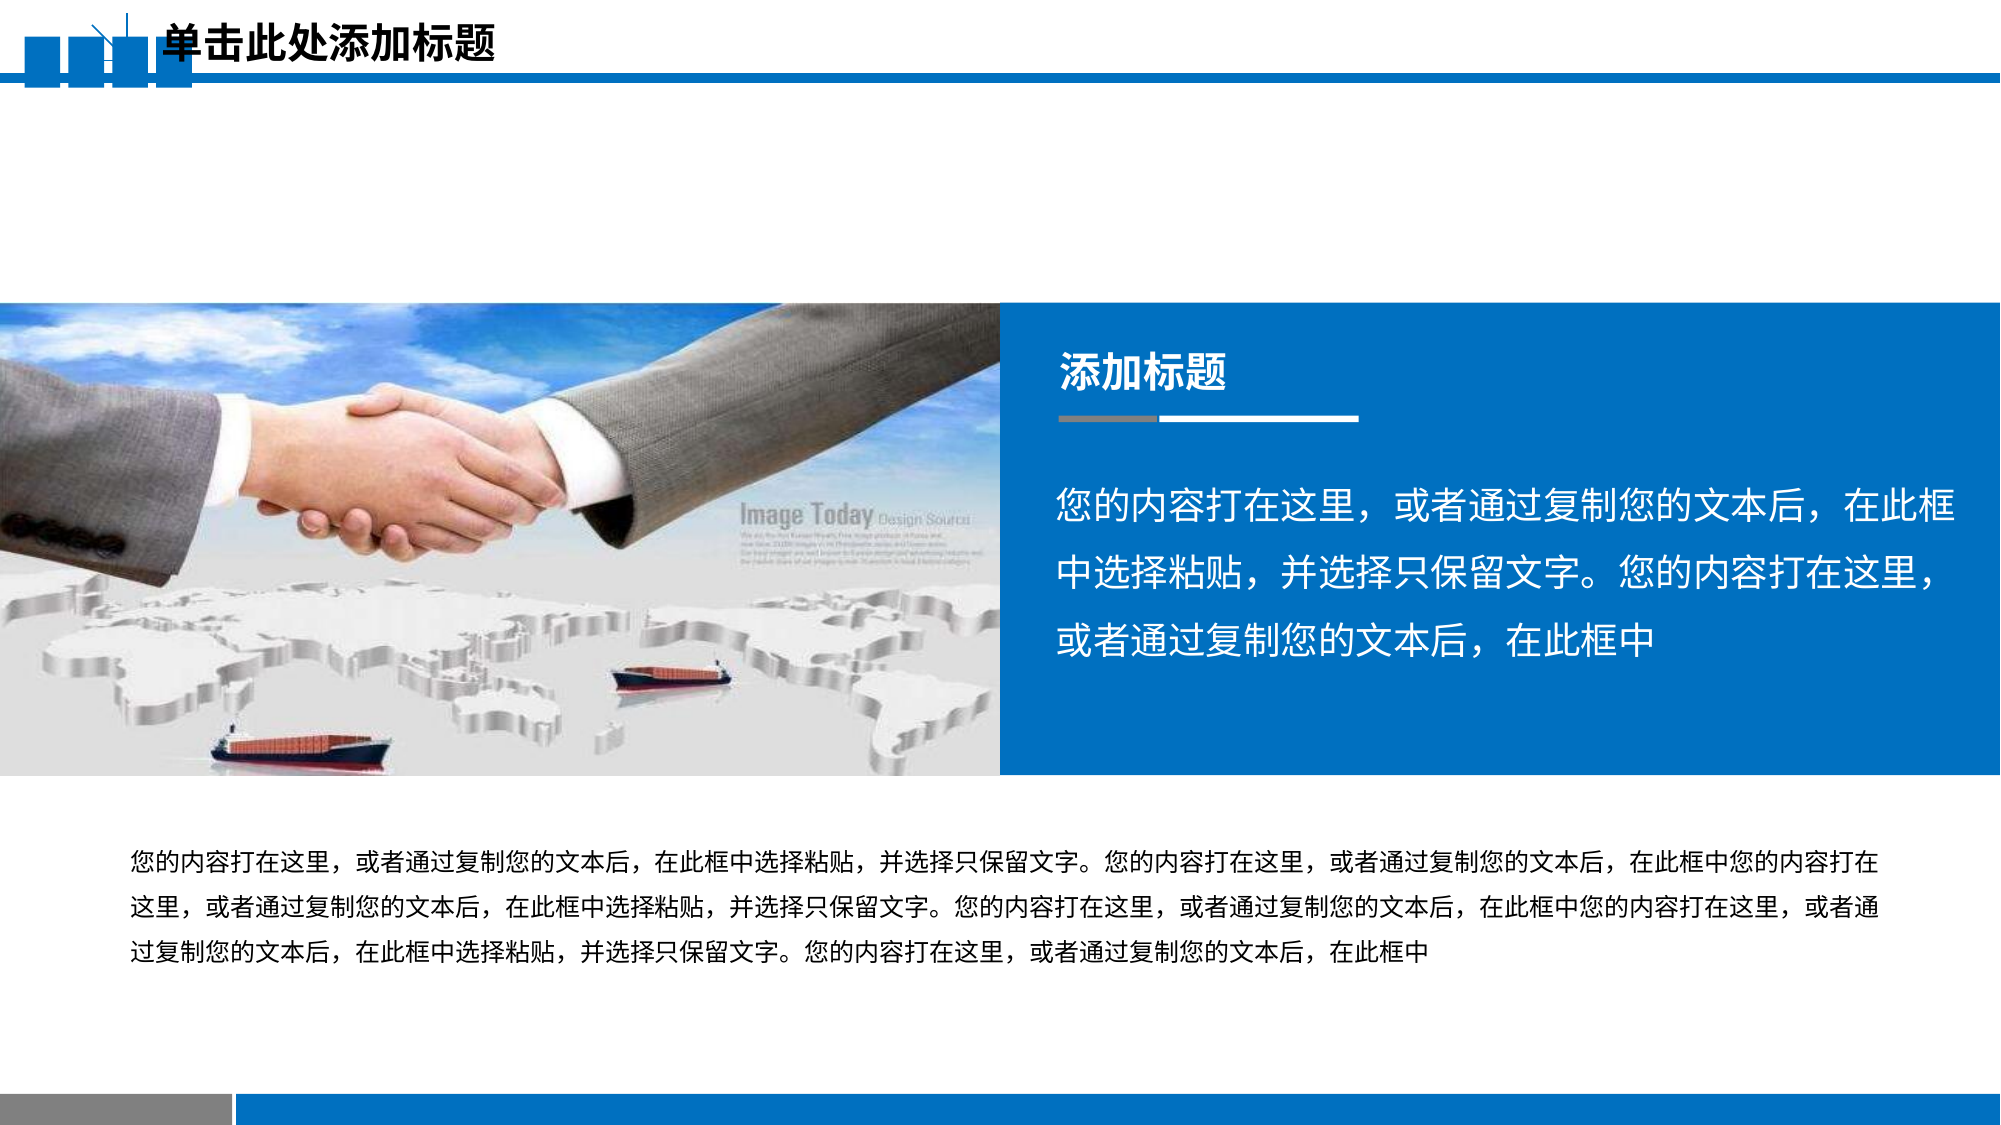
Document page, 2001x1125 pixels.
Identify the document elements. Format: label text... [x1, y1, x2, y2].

text_box 添加标题 [1048, 339, 1238, 402]
text_box 单击此处添加标题 [147, 9, 587, 73]
text_box [0, 301, 998, 777]
text_box [234, 1092, 2000, 1125]
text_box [79, 12, 128, 61]
text_box [0, 1092, 234, 1125]
text_box 您的内容打在这里，或者通过复制您的文本后，在此框中选择粘贴，并选择只保留文字。您的内容打在这里，或者通过复制您的文本后，在此框中 [1041, 451, 1993, 670]
text_box [1056, 413, 1157, 424]
text_box [1157, 413, 1361, 424]
text_box [998, 301, 2000, 777]
text_box 您的内容打在这里，或者通过复制您的文本后，在此框中选择粘贴，并选择只保留文字。您的内容打在这里，或者通过复制您的文本后，在此框中您的内容打在这里，或者通过复制您的文本后，在此框中选择粘贴，并选择只保留文字。您的内容打在这里，或者通过复制您的文本后，在此框中您的内容打在这里，或者通过复制您的文本后，在此框中选择粘贴，并选择只保留文字。您的内容打在这里，或者通过复制您的文本后，在此框中 [115, 824, 1898, 974]
